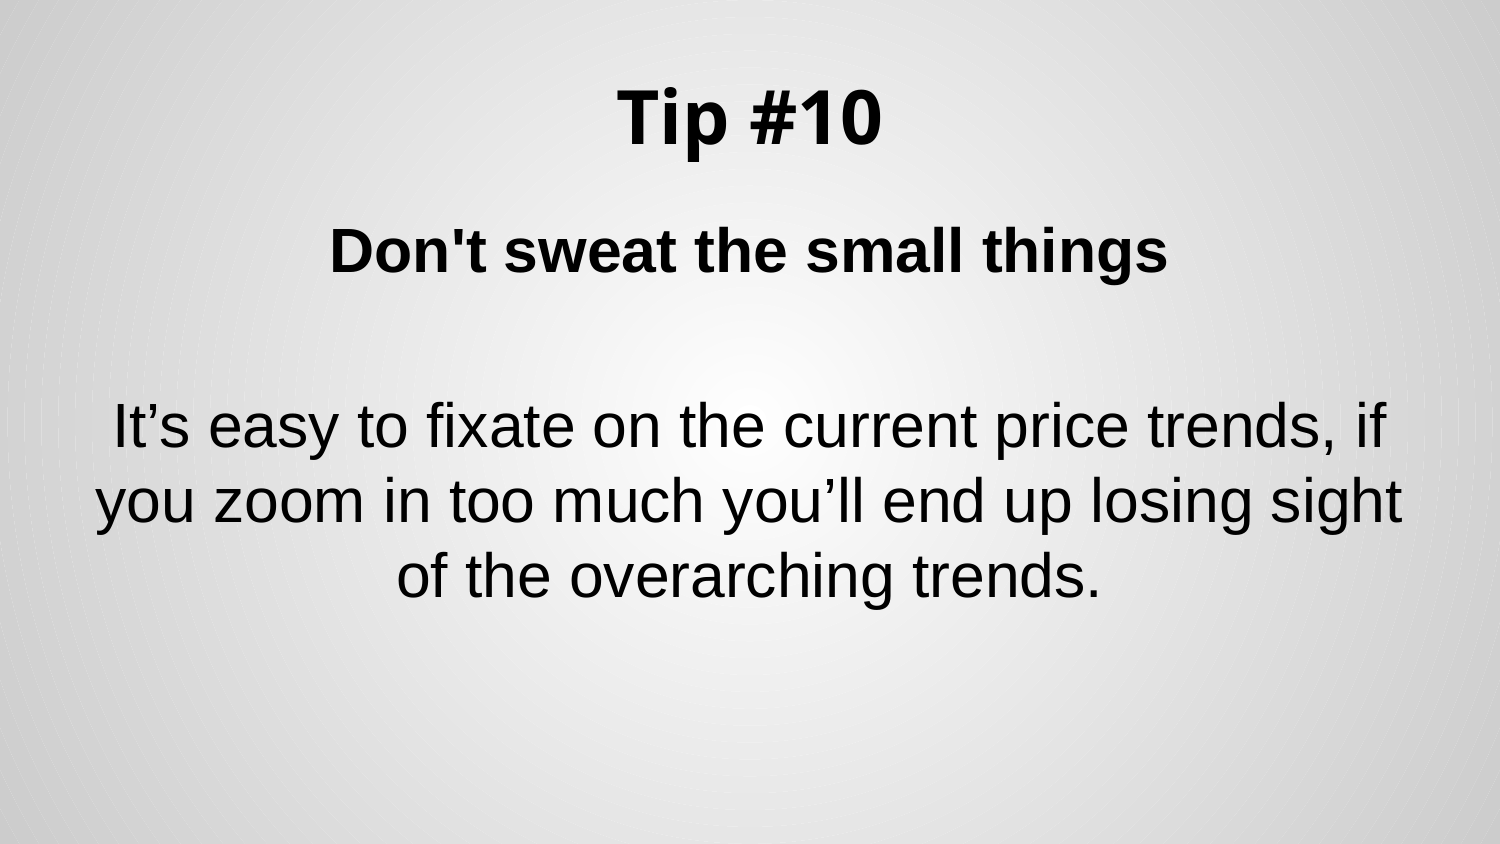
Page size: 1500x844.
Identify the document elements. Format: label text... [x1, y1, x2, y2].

title Tip #10 [75, 33, 1425, 175]
list Don't sweat the small things It’s easy to fixate on the current price trends, if you zoom in too much you’ll end up losing sight of the overarching trends. [75, 194, 1425, 806]
